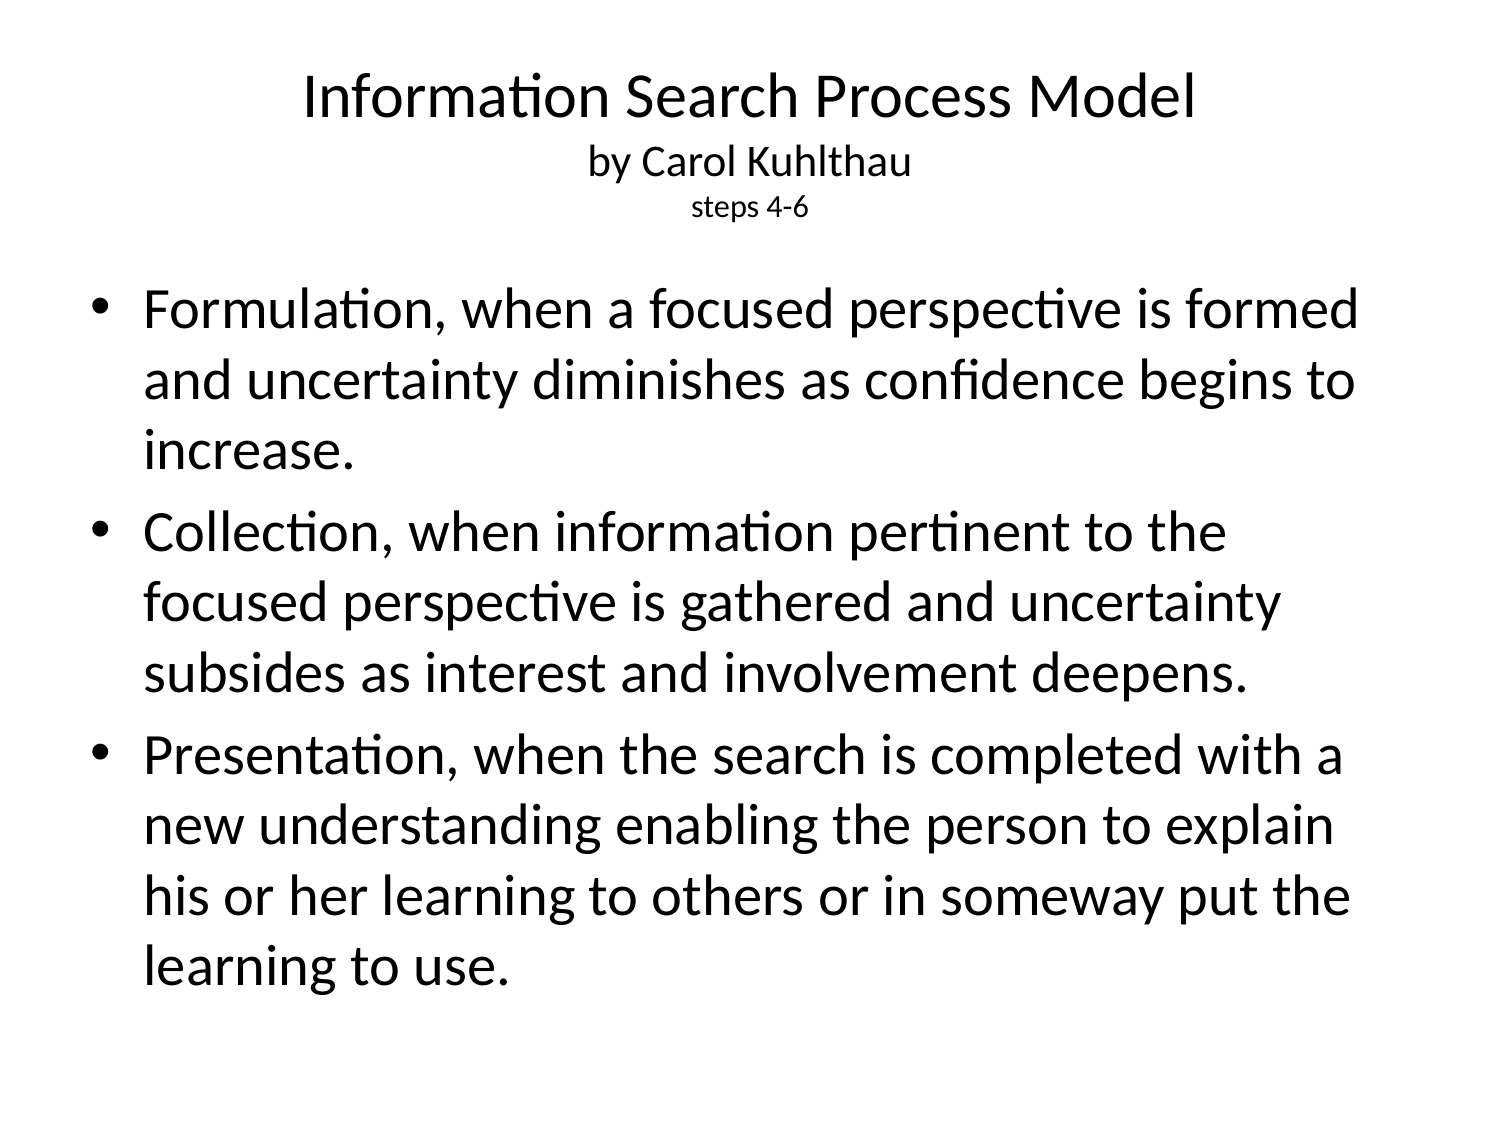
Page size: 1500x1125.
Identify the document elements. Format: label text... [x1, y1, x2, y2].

title Information Search Process Model by Carol Kuhlthau steps 4-6 [75, 45, 1425, 233]
list Formulation, when a focused perspective is formed and uncertainty diminishes as confidence begins to increase. Collection, when information pertinent to the focused perspective is gathered and uncertainty subsides as interest and involvement deepens. Presentation, when the search is completed with a new understanding enabling the person to explain his or her learning to others or in someway put the learning to use. [75, 262, 1425, 1005]
